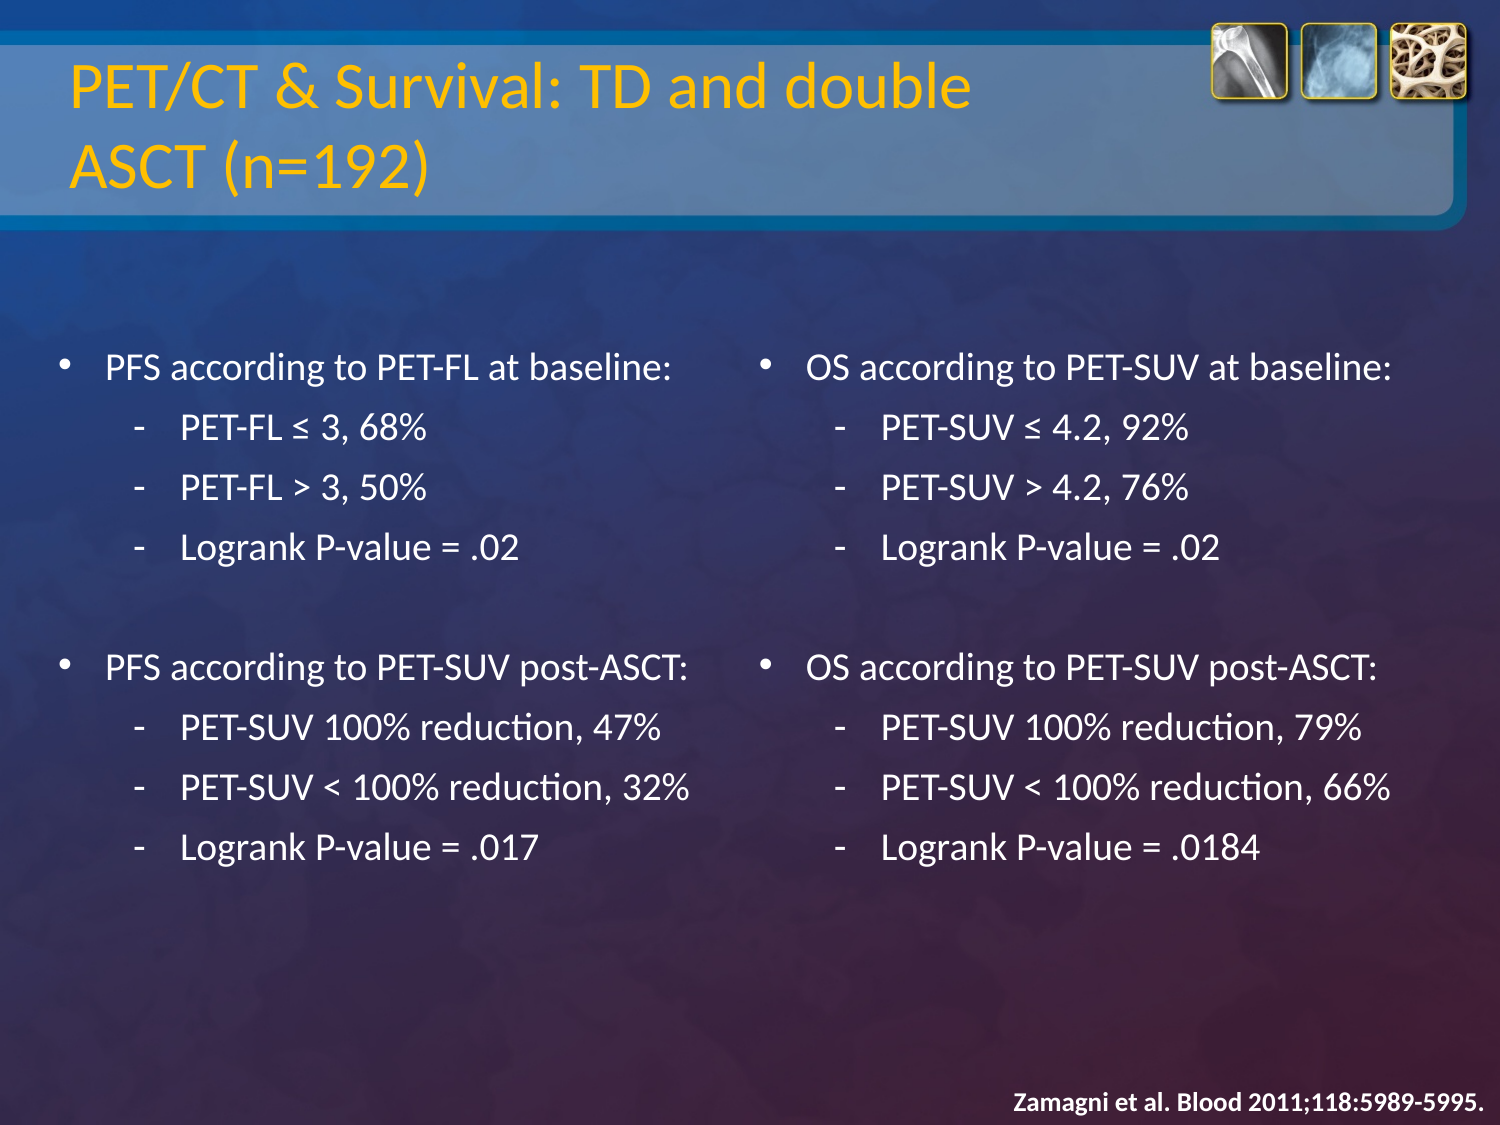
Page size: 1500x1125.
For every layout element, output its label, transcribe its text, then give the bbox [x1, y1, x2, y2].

text_box PFS according to PET-FL at baseline: PET-FL ≤ 3, 68% PET-FL > 3, 50% Logrank P-value = .02 PFS according to PET-SUV post-ASCT: PET-SUV 100% reduction, 47% PET-SUV < 100% reduction, 32% Logrank P-value = .017 [43, 333, 744, 876]
text_box Zamagni et al. Blood 2011;118:5989-5995. [969, 1077, 1500, 1125]
text_box OS according to PET-SUV at baseline: PET-SUV ≤ 4.2, 92% PET-SUV > 4.2, 76% Logrank P-value = .02 OS according to PET-SUV post-ASCT: PET-SUV 100% reduction, 79% PET-SUV < 100% reduction, 66% Logrank P-value = .0184 [744, 333, 1450, 876]
picture [0, 0, 1500, 1125]
title PET/CT & Survival: TD and double ASCT (n=192) [54, 54, 1109, 190]
